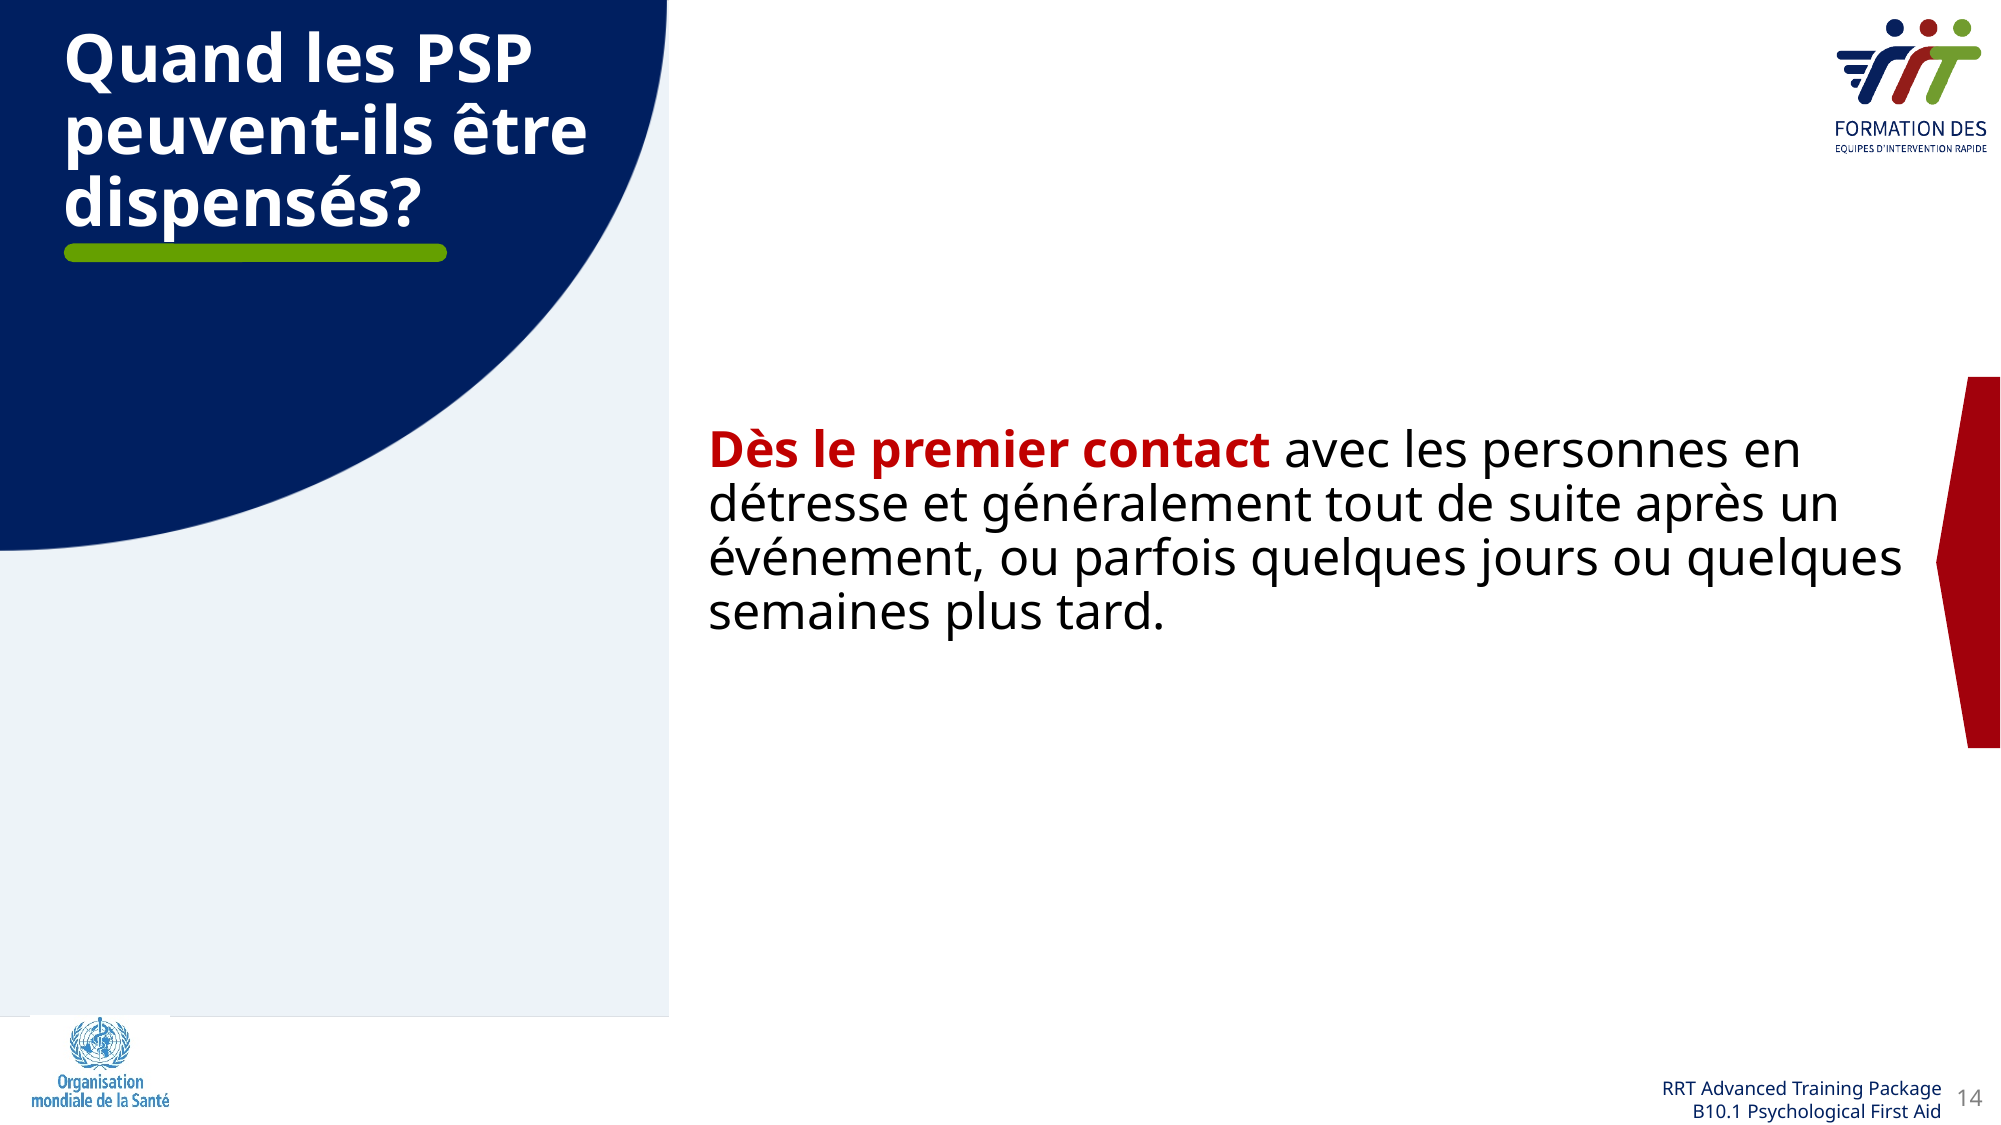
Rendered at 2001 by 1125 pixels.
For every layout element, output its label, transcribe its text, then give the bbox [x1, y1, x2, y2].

list Dès le premier contact avec les personnes en détresse et généralement tout de suite après un événement, ou parfois quelques jours ou quelques semaines plus tard. [700, 412, 1937, 713]
picture [0, 0, 669, 1108]
text_box Quand les PSP peuvent-ils être dispensés? [63, 103, 600, 242]
picture [1835, 18, 1987, 154]
